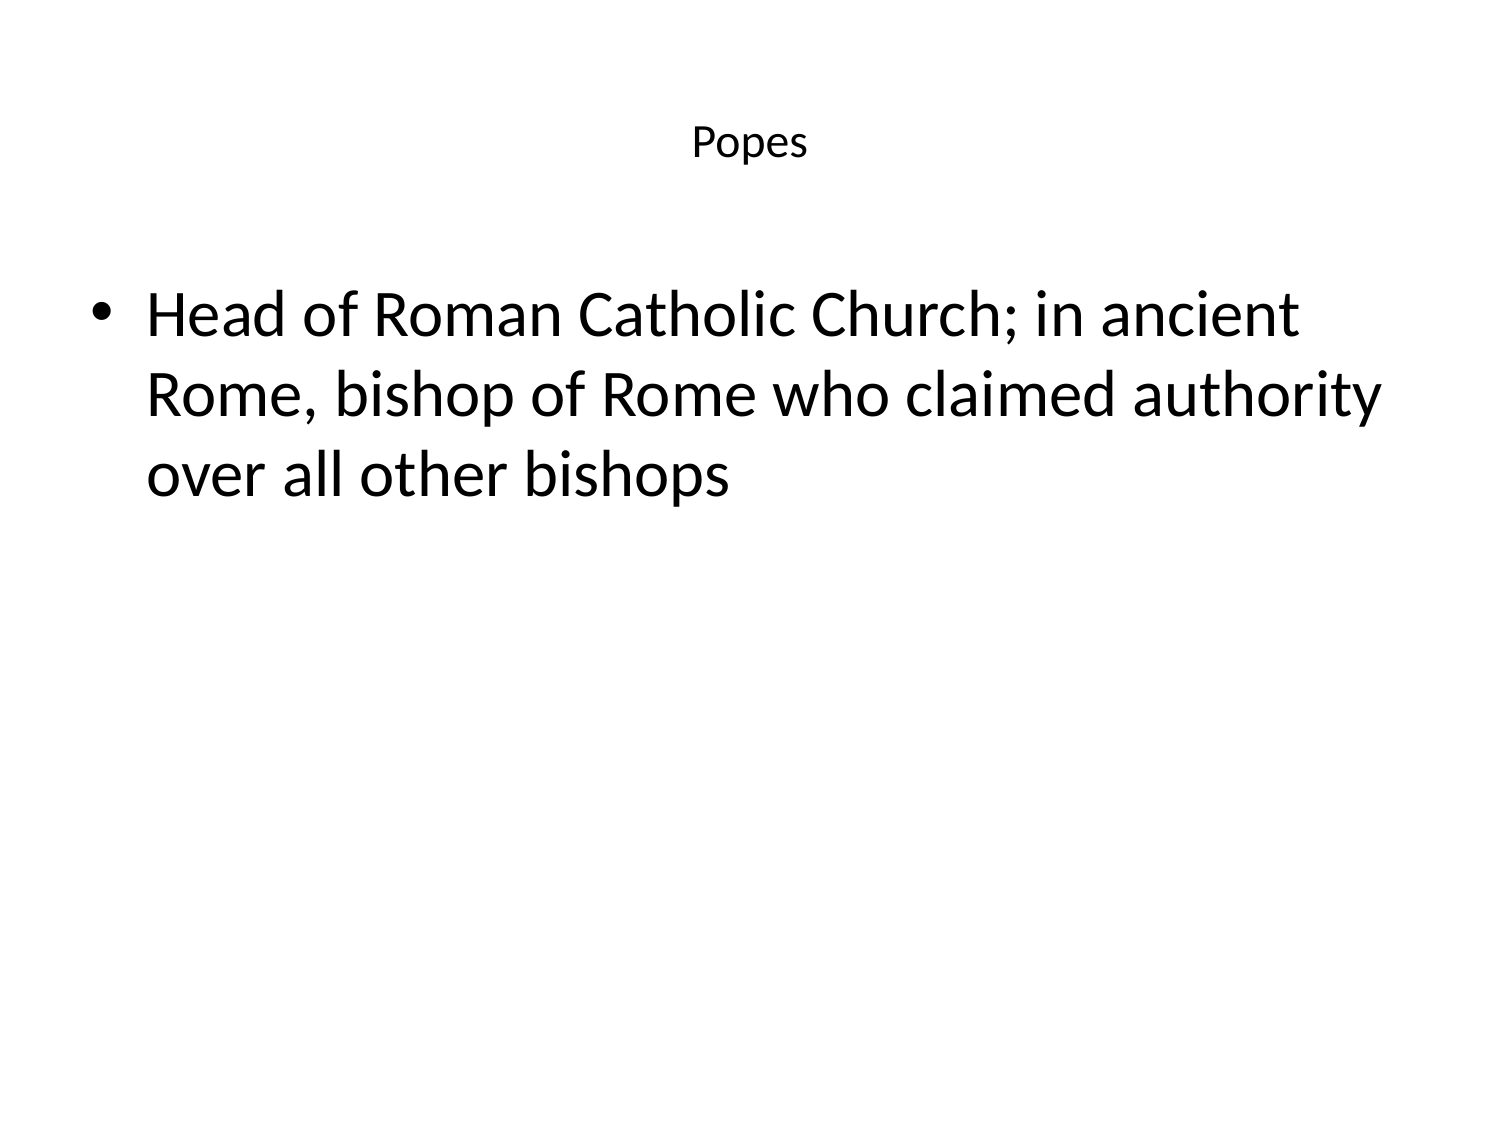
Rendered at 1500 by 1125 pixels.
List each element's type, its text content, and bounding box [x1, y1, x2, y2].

title Popes [75, 45, 1425, 233]
list Head of Roman Catholic Church; in ancient Rome, bishop of Rome who claimed authority over all other bishops [75, 262, 1425, 1005]
